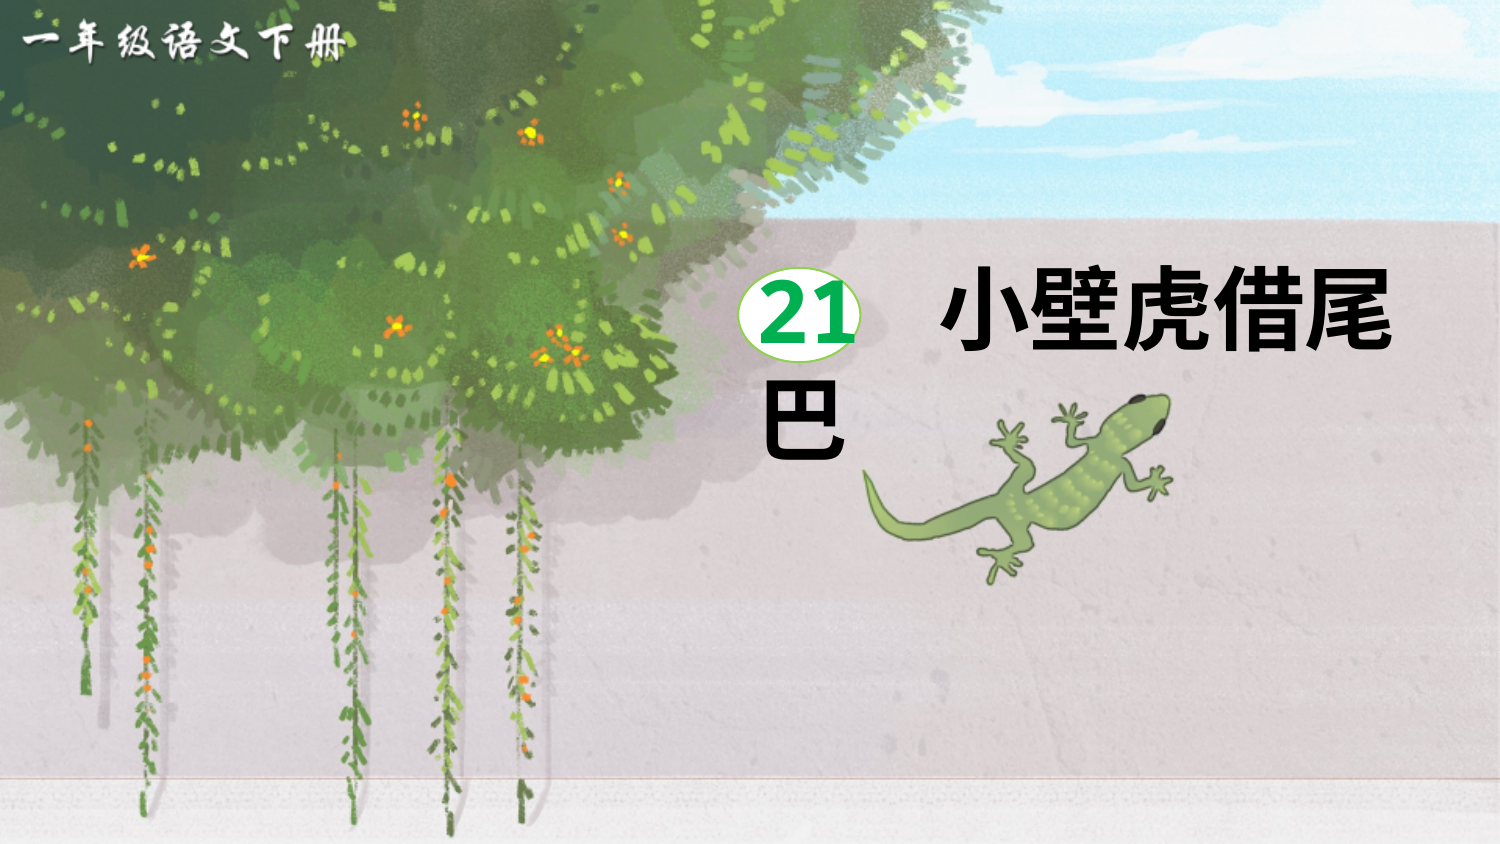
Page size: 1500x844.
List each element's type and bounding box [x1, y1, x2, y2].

text_box [738, 244, 1474, 372]
picture [0, 0, 1500, 844]
